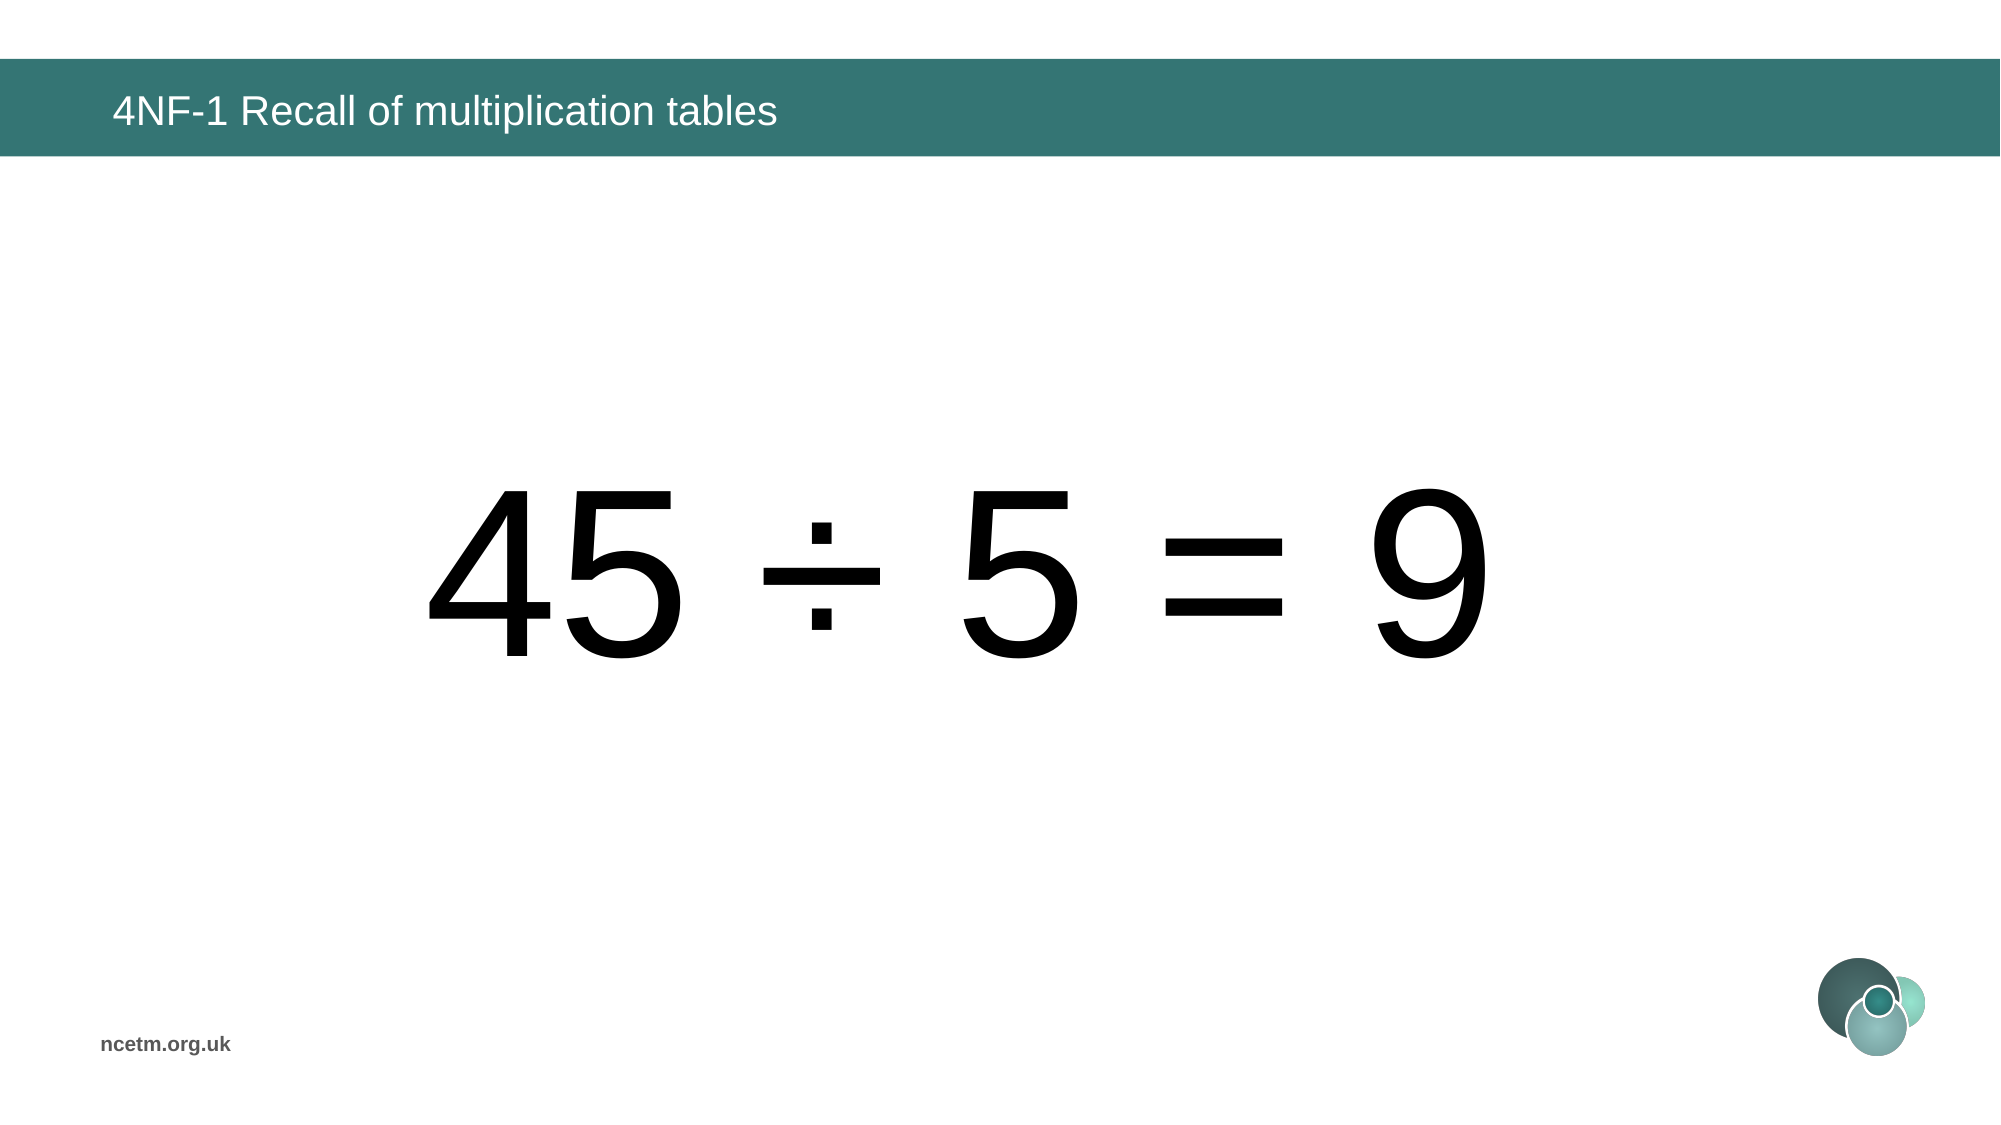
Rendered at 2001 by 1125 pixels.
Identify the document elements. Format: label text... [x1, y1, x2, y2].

text_box 9 [1348, 409, 1512, 712]
title 4NF-1 Recall of multiplication tables [97, 76, 1945, 147]
text_box 45 ÷ 5 = [409, 409, 1348, 712]
picture [1818, 958, 1925, 1056]
